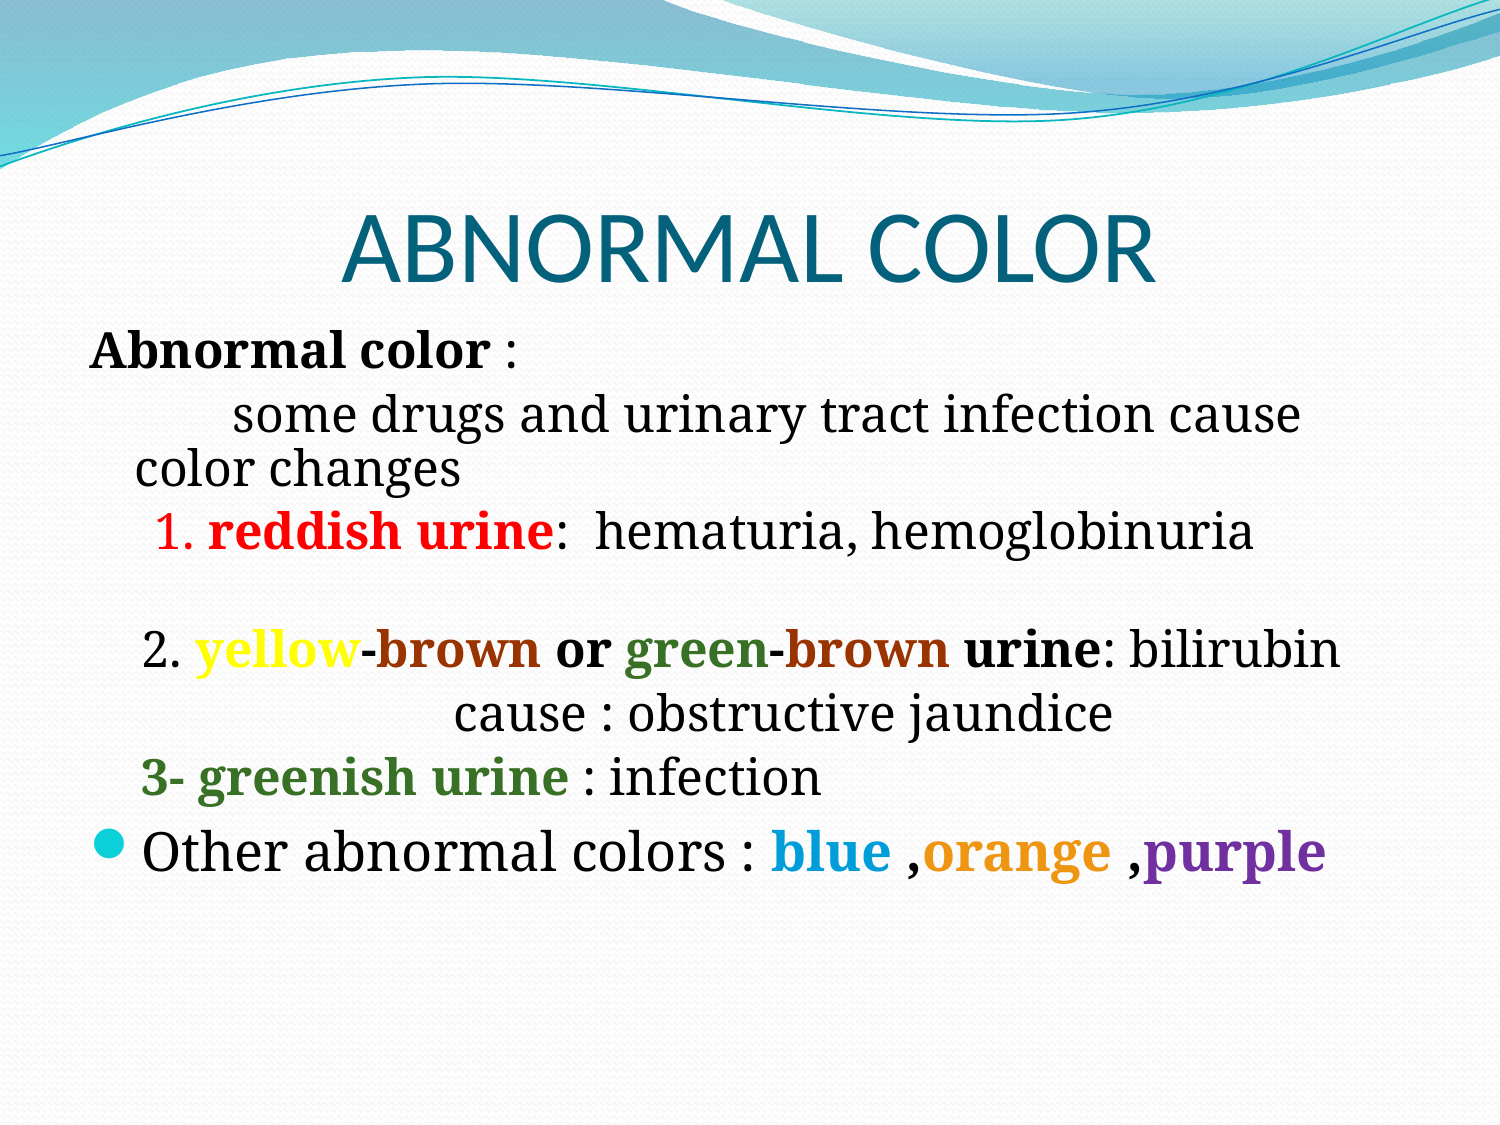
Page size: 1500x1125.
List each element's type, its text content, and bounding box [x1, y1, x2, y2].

list Abnormal color : some drugs and urinary tract infection cause color changes 1. reddish urine: hematuria, hemoglobinuria 2. yellow-brown or green-brown urine: bilirubin cause : obstructive jaundice 3- greenish urine : infection Other abnormal colors : blue ,orange ,purple [75, 317, 1425, 1038]
title ABNORMAL COLOR [75, 115, 1425, 303]
